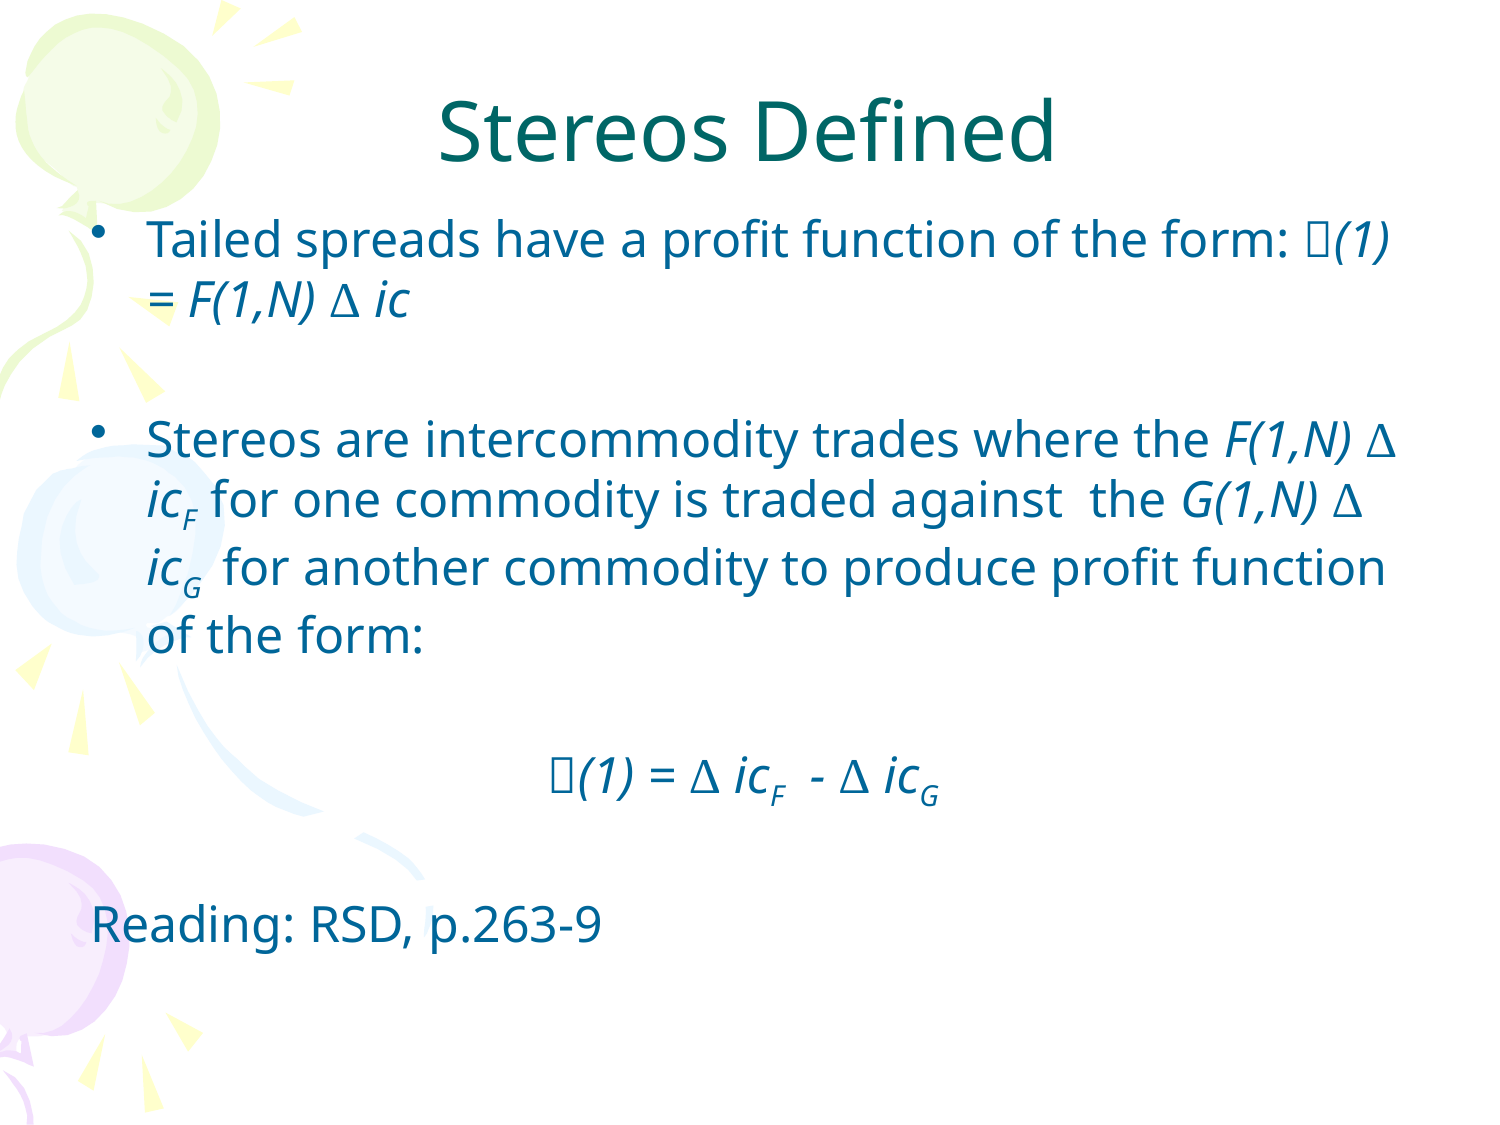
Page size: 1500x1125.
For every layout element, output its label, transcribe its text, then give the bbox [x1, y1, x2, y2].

title Stereos Defined [72, 16, 1425, 188]
list Tailed spreads have a profit function of the form: (1) = F(1,N) Δ ic Stereos are intercommodity trades where the F(1,N) Δ icF for one commodity is traded against the G(1,N) Δ icG for another commodity to produce profit function of the form: (1) = Δ icF - Δ icG Reading: RSD, p.263-9 [75, 200, 1425, 994]
